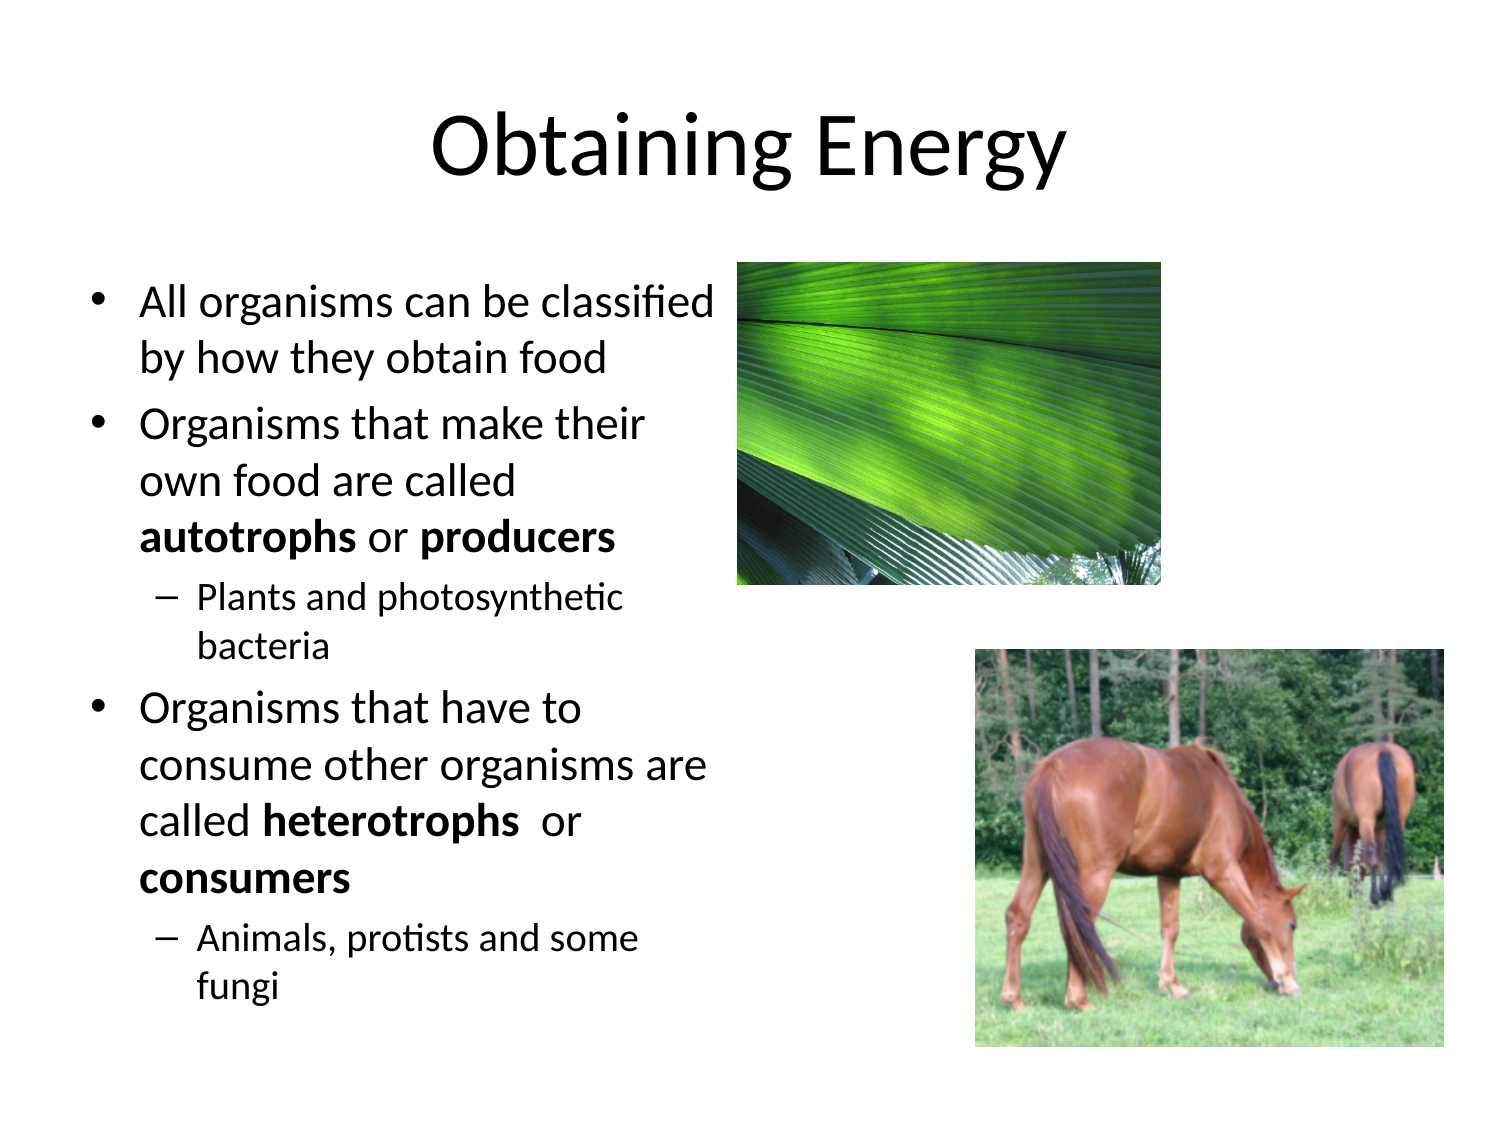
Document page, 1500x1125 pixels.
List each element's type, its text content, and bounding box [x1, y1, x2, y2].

title Obtaining Energy [75, 45, 1425, 233]
picture [737, 262, 1162, 585]
list All organisms can be classified by how they obtain food Organisms that make their own food are called autotrophs or producers Plants and photosynthetic bacteria Organisms that have to consume other organisms are called heterotrophs or consumers Animals, protists and some fungi [75, 262, 738, 1075]
picture [974, 649, 1444, 1048]
